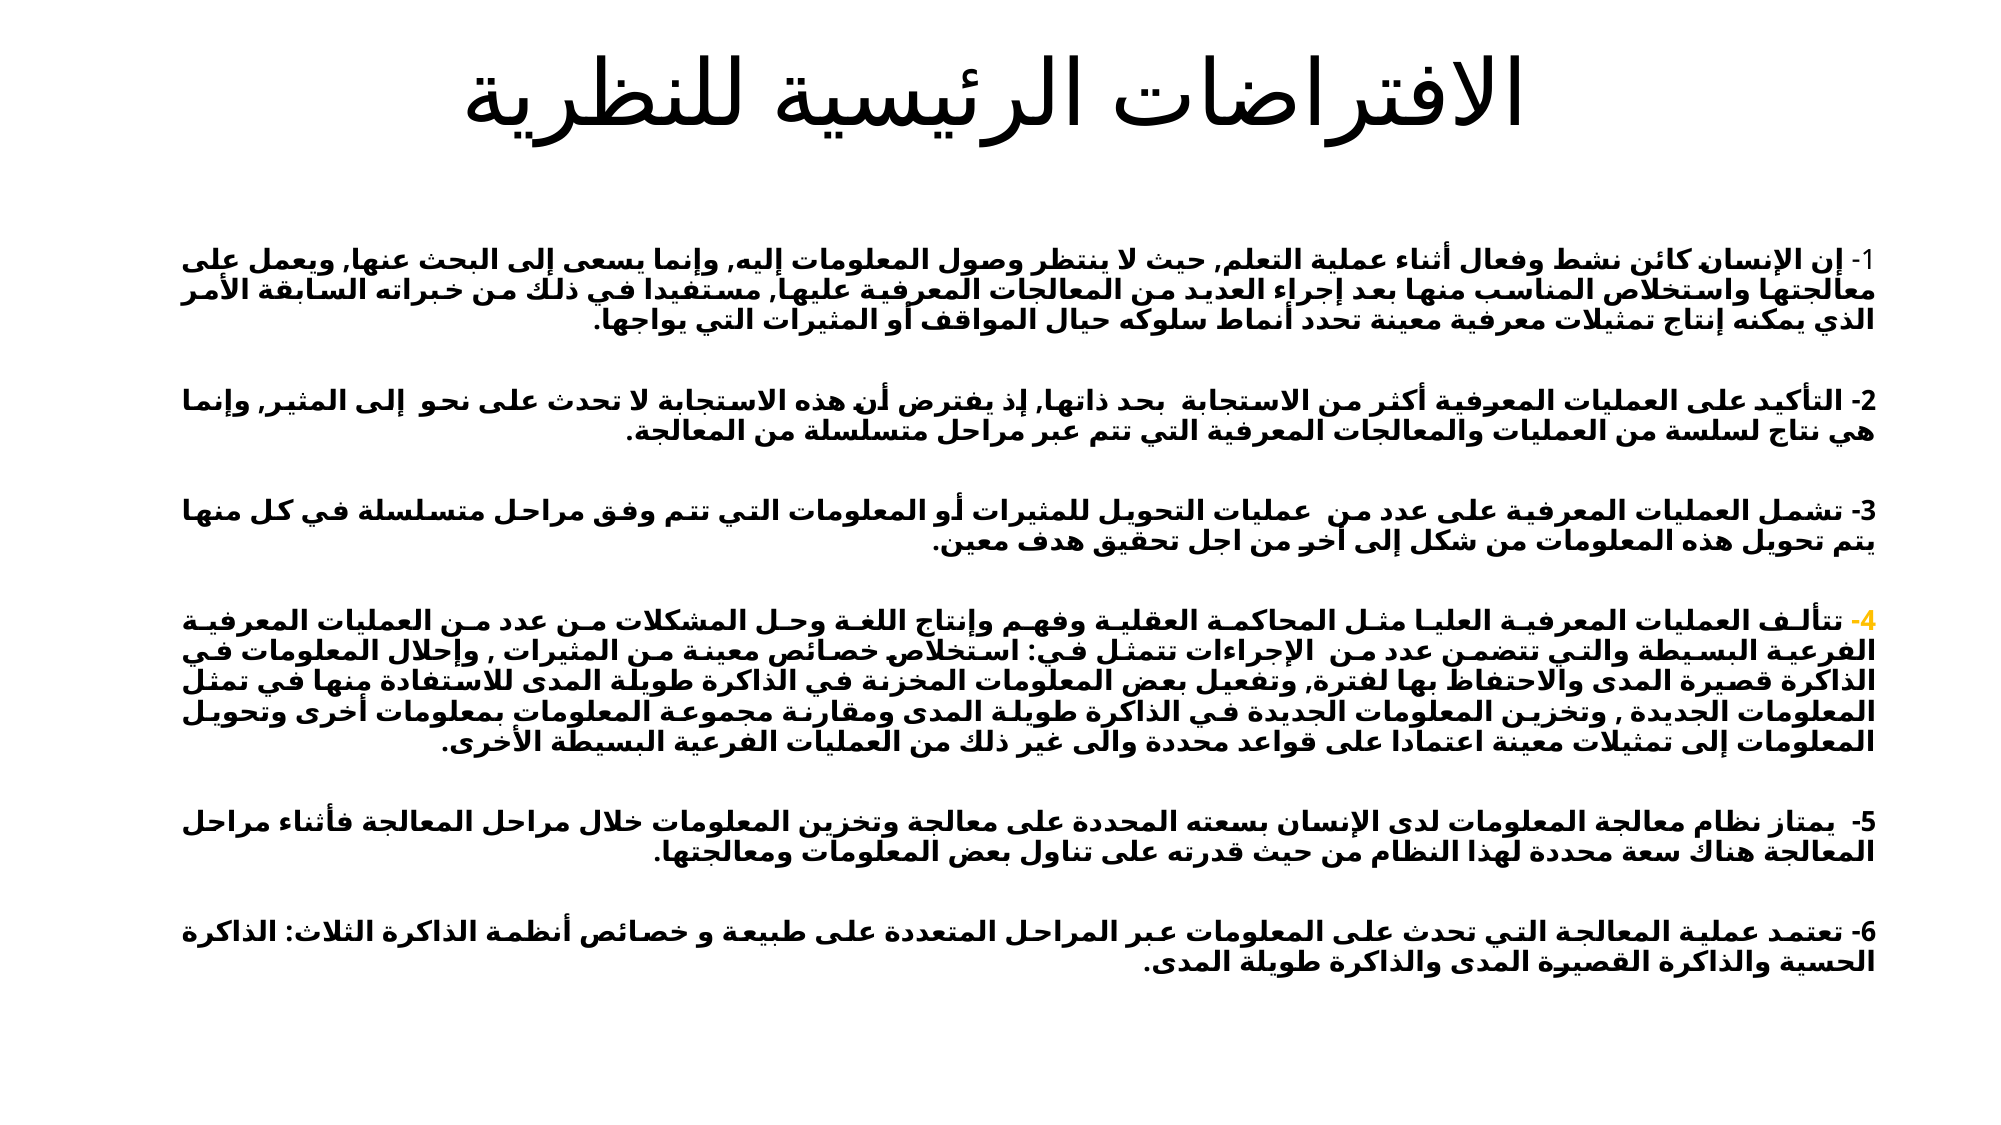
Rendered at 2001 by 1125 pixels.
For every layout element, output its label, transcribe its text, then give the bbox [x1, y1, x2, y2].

list 1- إن الإنسان كائن نشط وفعال أثناء عملية التعلم, حيث لا ينتظر وصول المعلومات إليه, وإنما يسعى إلى البحث عنها, ويعمل على معالجتها واستخلاص المناسب منها بعد إجراء العديد من المعالجات المعرفية عليها, مستفيدا في ذلك من خبراته السابقة الأمر الذي يمكنه إنتاج تمثيلات معرفية معينة تحدد أنماط سلوكه حيال المواقف أو المثيرات التي يواجها. 2- التأكيد على العمليات المعرفية أكثر من الاستجابة بحد ذاتها, إذ يفترض أن هذه الاستجابة لا تحدث على نحو إلى المثير, وإنما هي نتاج لسلسة من العمليات والمعالجات المعرفية التي تتم عبر مراحل متسلسلة من المعالجة. 3- تشمل العمليات المعرفية على عدد من عمليات التحويل للمثيرات أو المعلومات التي تتم وفق مراحل متسلسلة في كل منها يتم تحويل هذه المعلومات من شكل إلى أخر من اجل تحقيق هدف معين. 4- تتألف العمليات المعرفية العليا مثل المحاكمة العقلية وفهم وإنتاج اللغة وحل المشكلات من عدد من العمليات المعرفية الفرعية البسيطة والتي تتضمن عدد من الإجراءات تتمثل في: استخلاص خصائص معينة من المثيرات , وإحلال المعلومات في الذاكرة قصيرة المدى والاحتفاظ بها لفترة, وتفعيل بعض المعلومات المخزنة في الذاكرة طويلة المدى للاستفادة منها في تمثل المعلومات الجديدة , وتخزين المعلومات الجديدة في الذاكرة طويلة المدى ومقارنة مجموعة المعلومات بمعلومات أخرى وتحويل المعلومات إلى تمثيلات معينة اعتمادا على قواعد محددة والى غير ذلك من العمليات الفرعية البسيطة الأخرى. 5- يمتاز نظام معالجة المعلومات لدى الإنسان بسعته المحددة على معالجة وتخزين المعلومات خلال مراحل المعالجة فأثناء مراحل المعالجة هناك سعة محددة لهذا النظام من حيث قدرته على تناول بعض المعلومات ومعالجتها. 6- تعتمد عملية المعالجة التي تحدث على المعلومات عبر المراحل المتعددة على طبيعة و خصائص أنظمة الذاكرة الثلاث: الذاكرة الحسية والذاكرة القصيرة المدى والذاكرة طويلة المدى. [166, 237, 1892, 1011]
title الافتراضات الرئيسية للنظرية [133, 28, 1859, 163]
